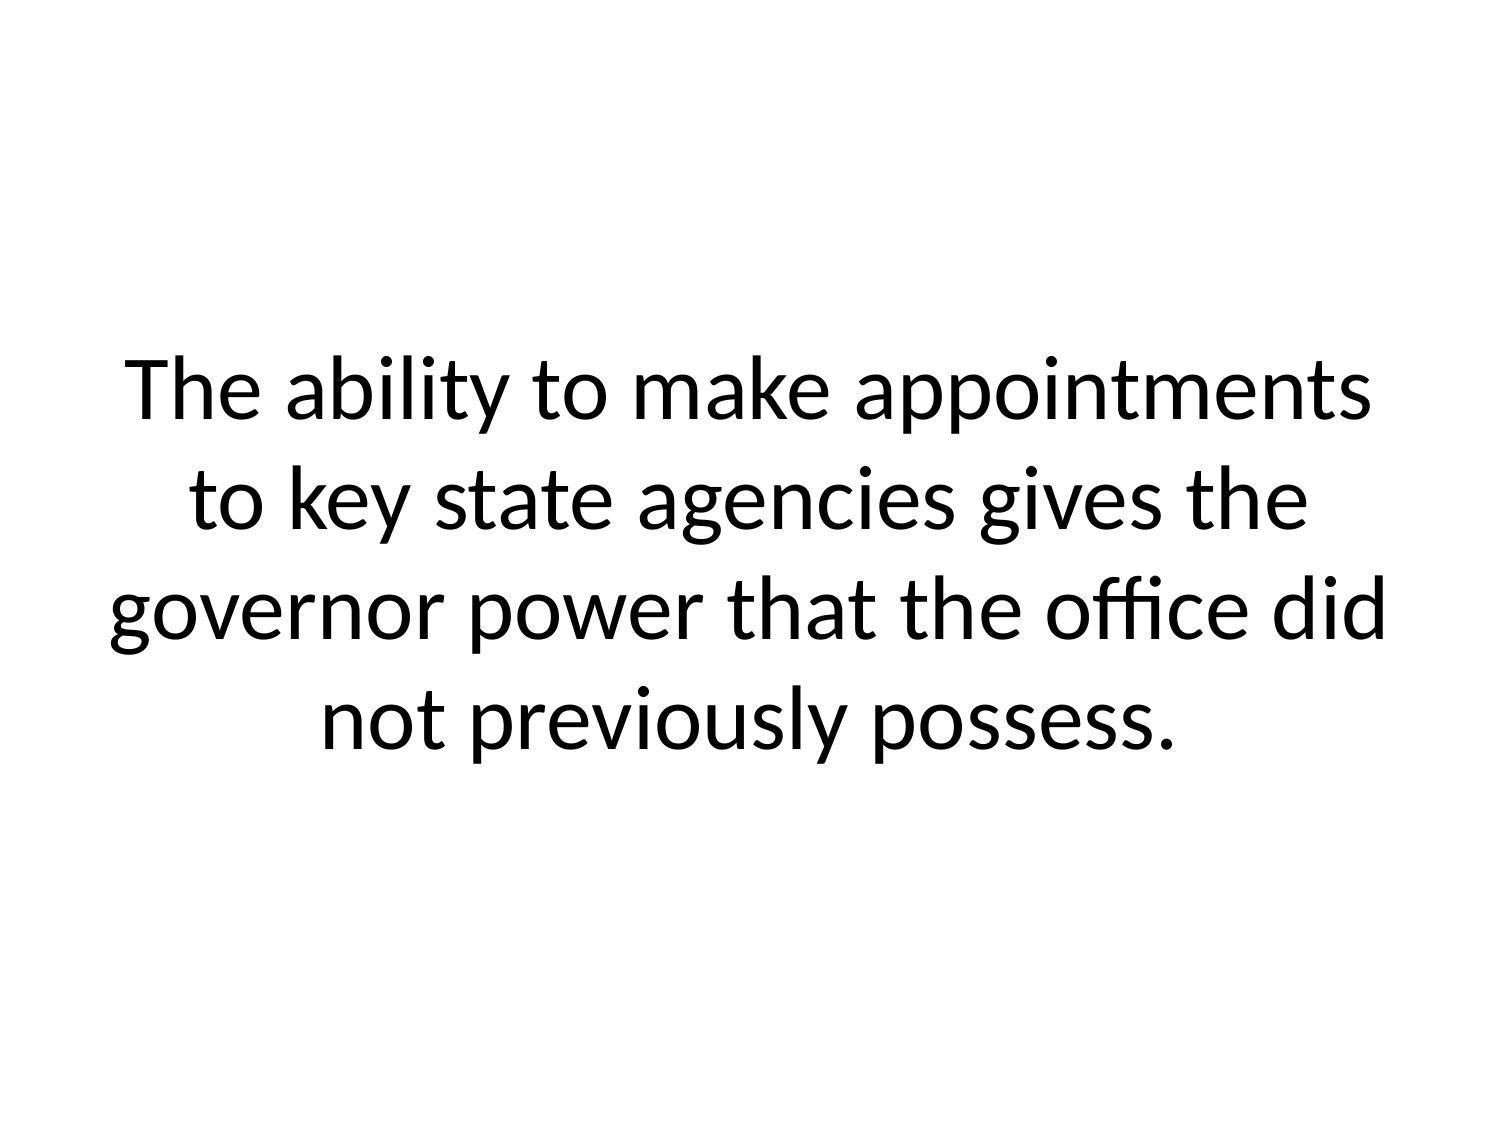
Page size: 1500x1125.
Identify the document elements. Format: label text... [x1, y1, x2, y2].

title The ability to make appointments to key state agencies gives the governor power that the office did not previously possess. [74, 44, 1426, 1051]
